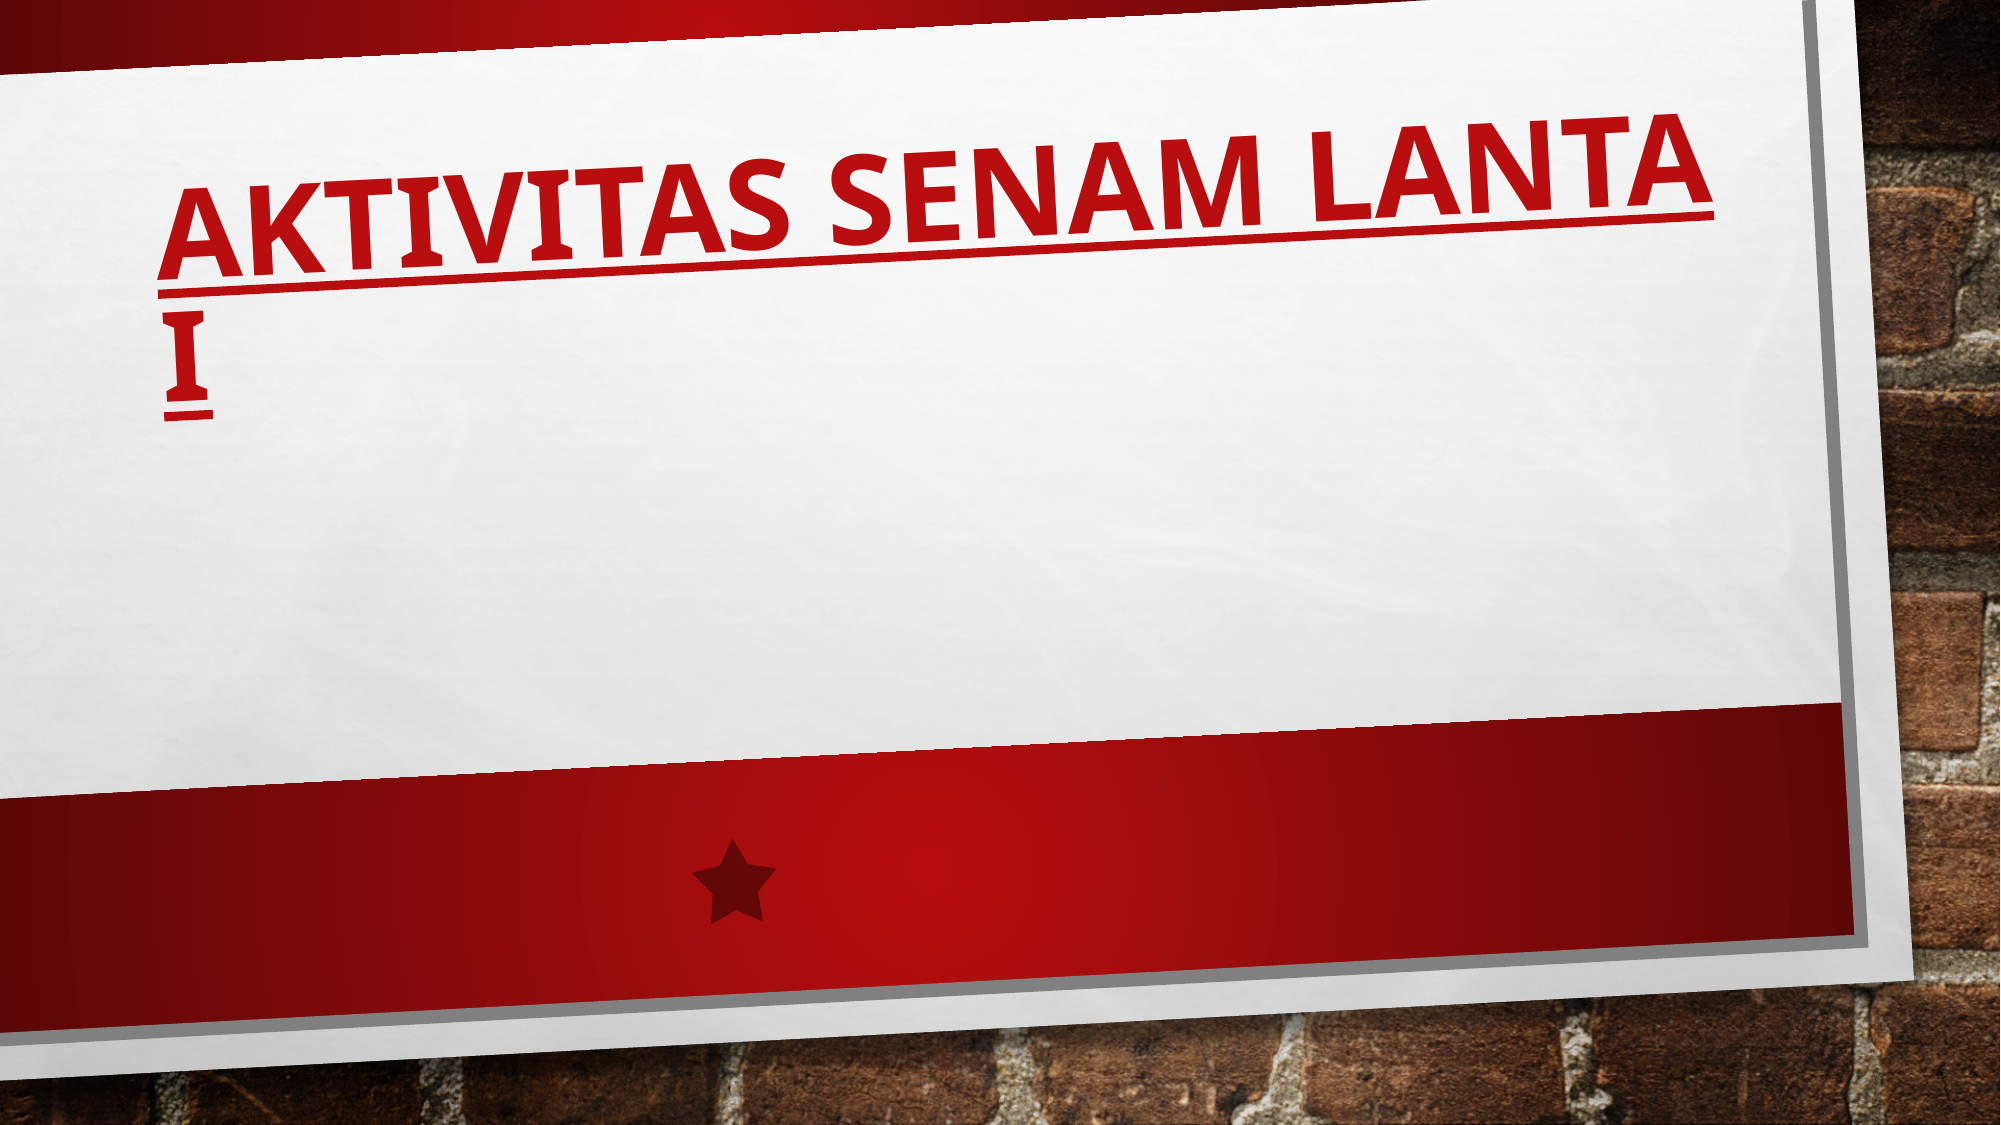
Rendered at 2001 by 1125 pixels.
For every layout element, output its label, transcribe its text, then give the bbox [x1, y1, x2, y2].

picture [0, 0, 2000, 1125]
title AKTIVITAS SENAM LANTAI [135, 67, 1758, 605]
